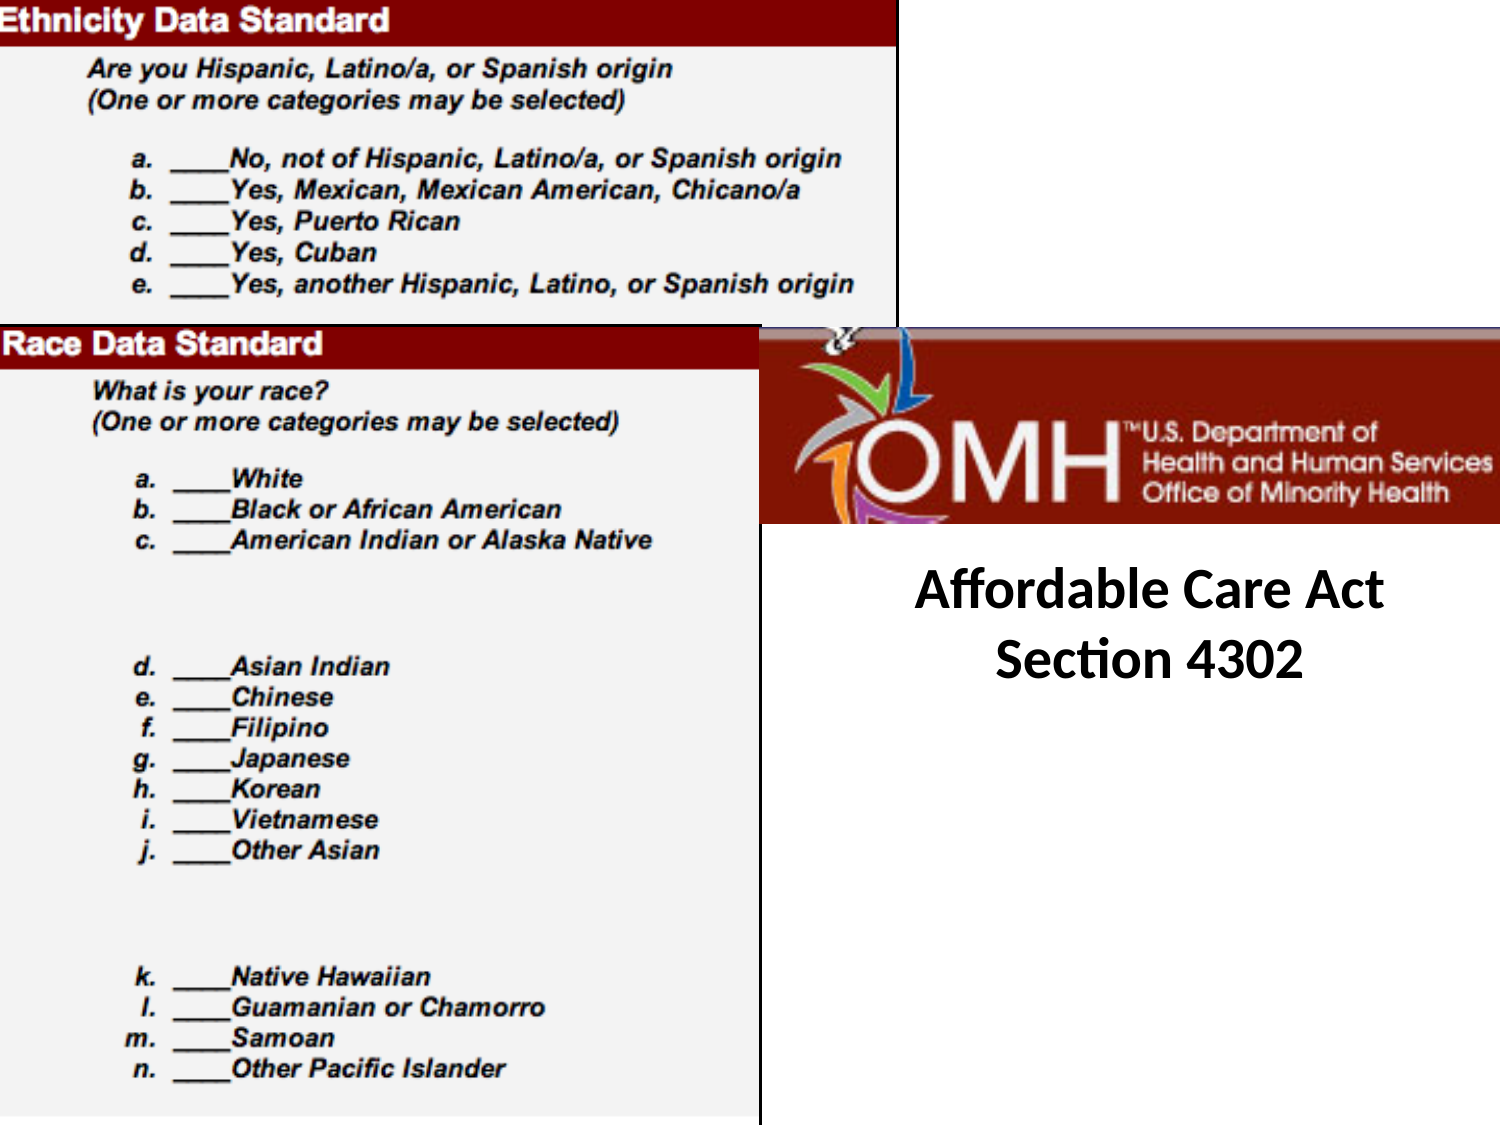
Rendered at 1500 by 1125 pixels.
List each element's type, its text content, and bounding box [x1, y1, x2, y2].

picture [0, 0, 1500, 1125]
text_box Affordable Care Act Section 4302 [899, 542, 1400, 698]
